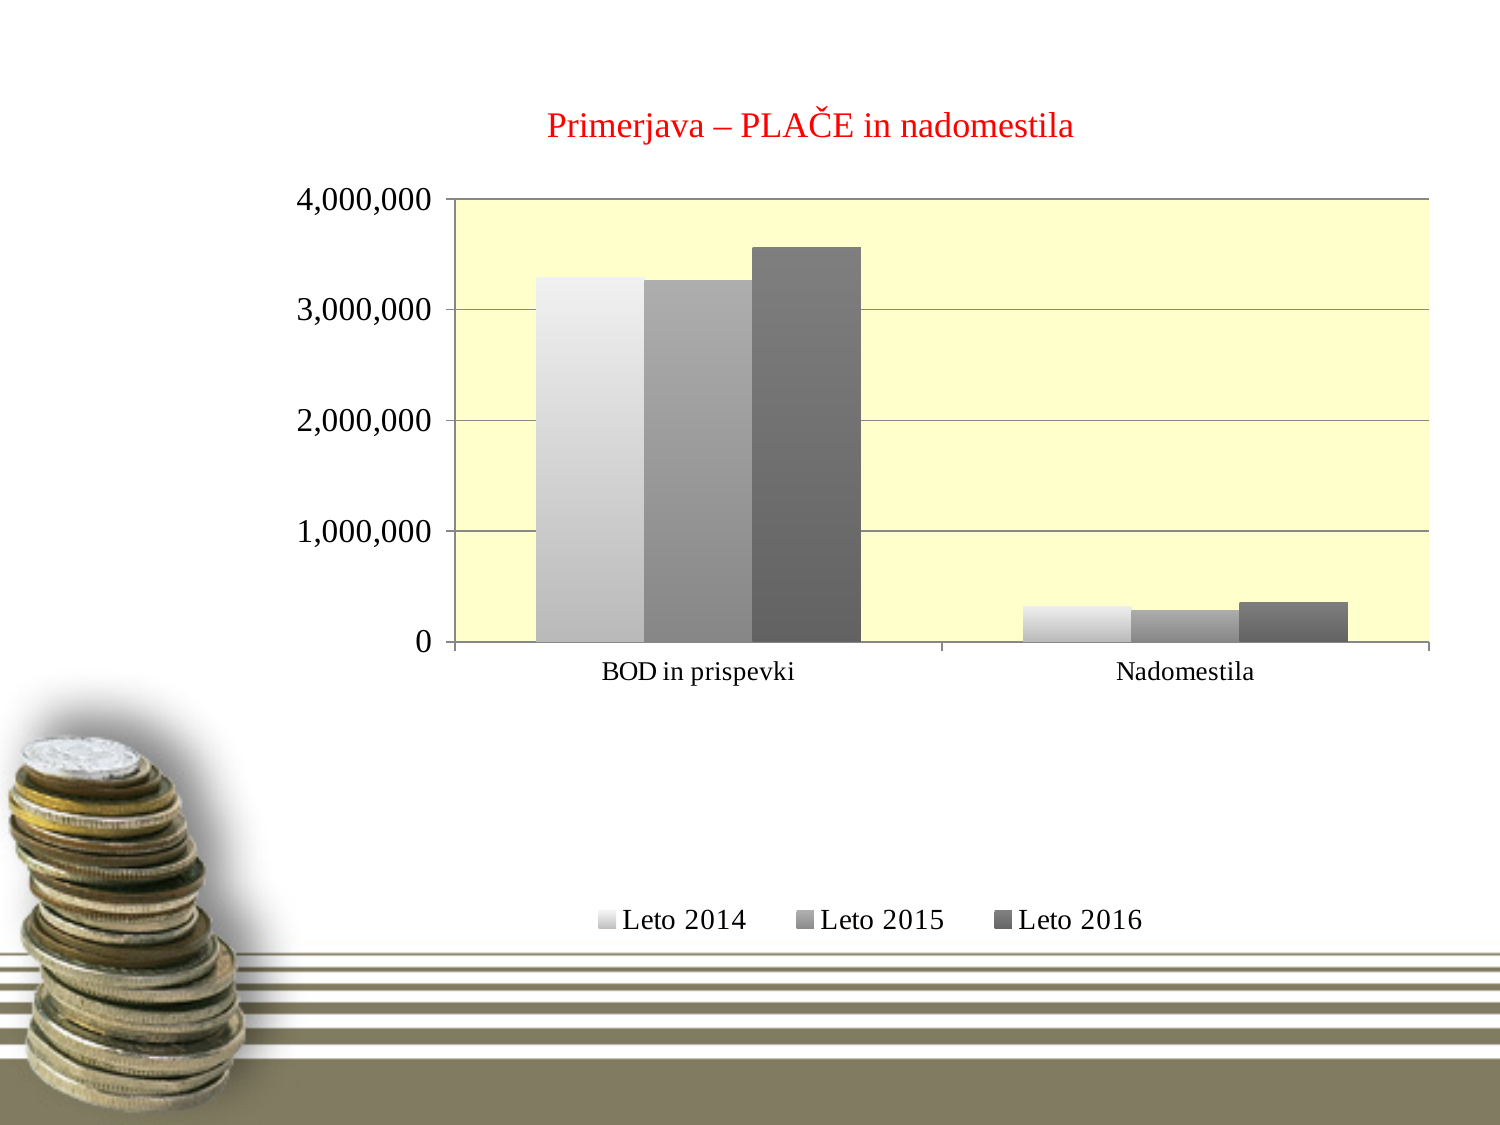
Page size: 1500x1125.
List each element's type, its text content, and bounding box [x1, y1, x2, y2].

picture [0, 0, 1500, 1125]
chart [187, 175, 1430, 950]
title Primerjava – PLAČE in nadomestila [234, 93, 1388, 174]
